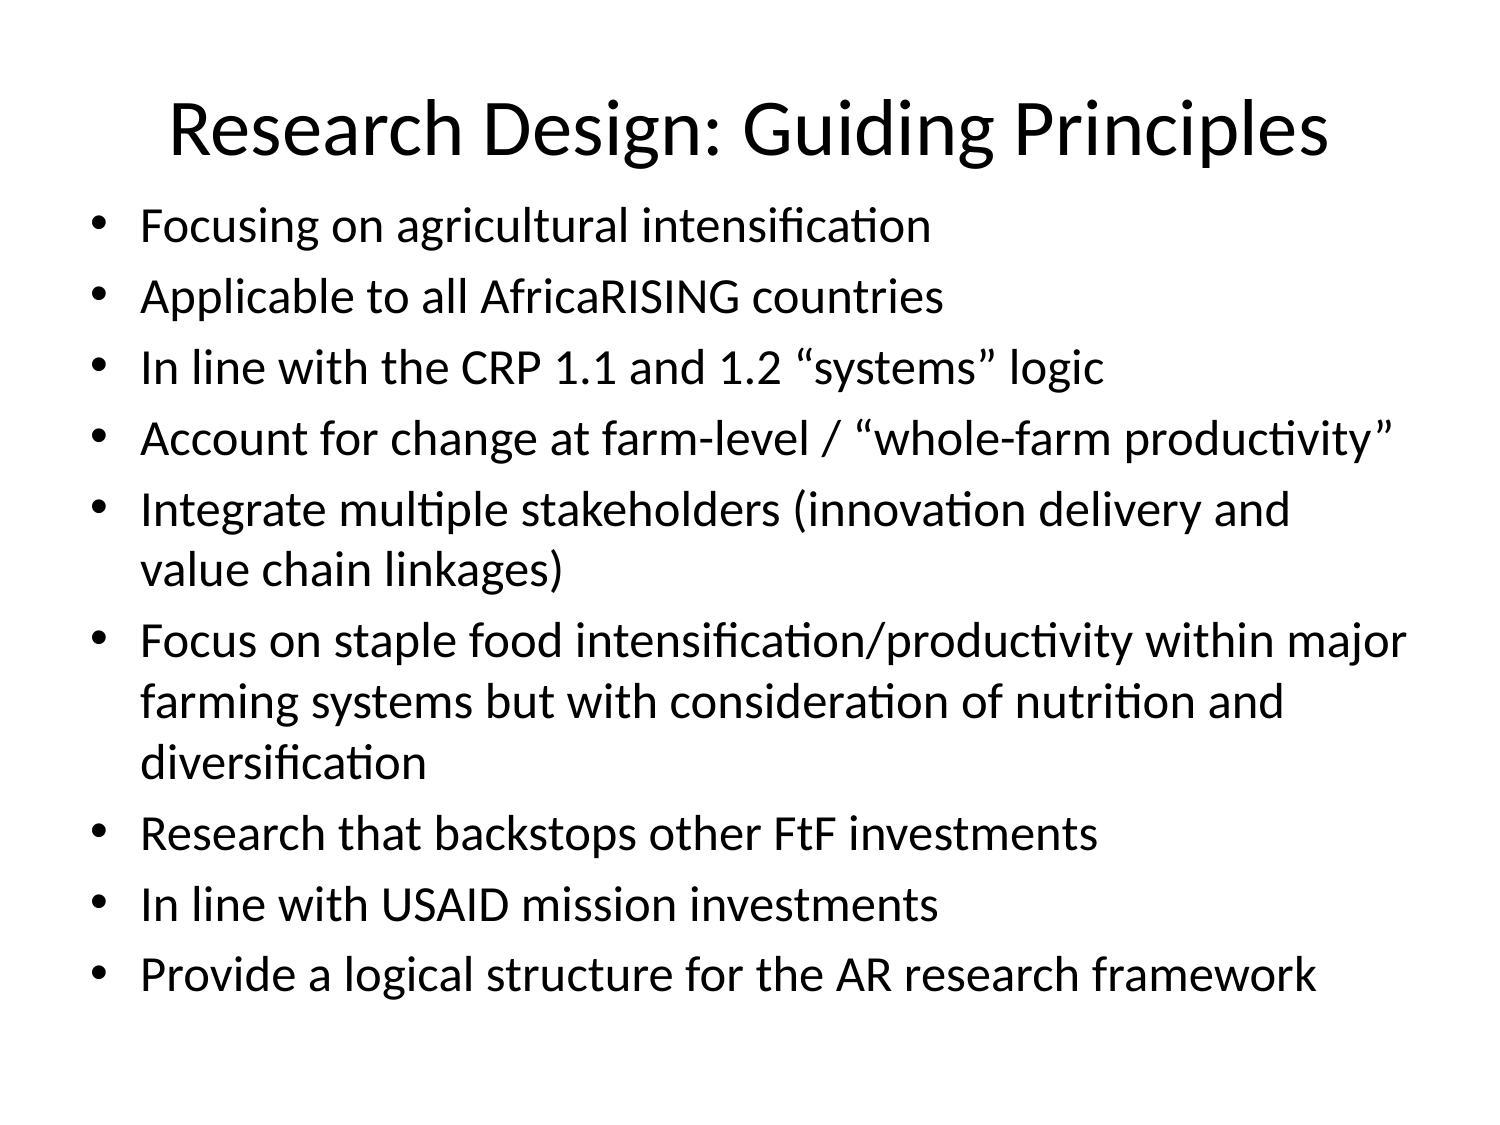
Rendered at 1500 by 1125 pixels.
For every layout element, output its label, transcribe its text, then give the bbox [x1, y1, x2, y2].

title Research Design: Guiding Principles [75, 28, 1425, 184]
list Focusing on agricultural intensification Applicable to all AfricaRISING countries In line with the CRP 1.1 and 1.2 “systems” logic Account for change at farm-level / “whole-farm productivity” Integrate multiple stakeholders (innovation delivery and value chain linkages) Focus on staple food intensification/productivity within major farming systems but with consideration of nutrition and diversification Research that backstops other FtF investments In line with USAID mission investments Provide a logical structure for the AR research framework [75, 184, 1425, 1071]
